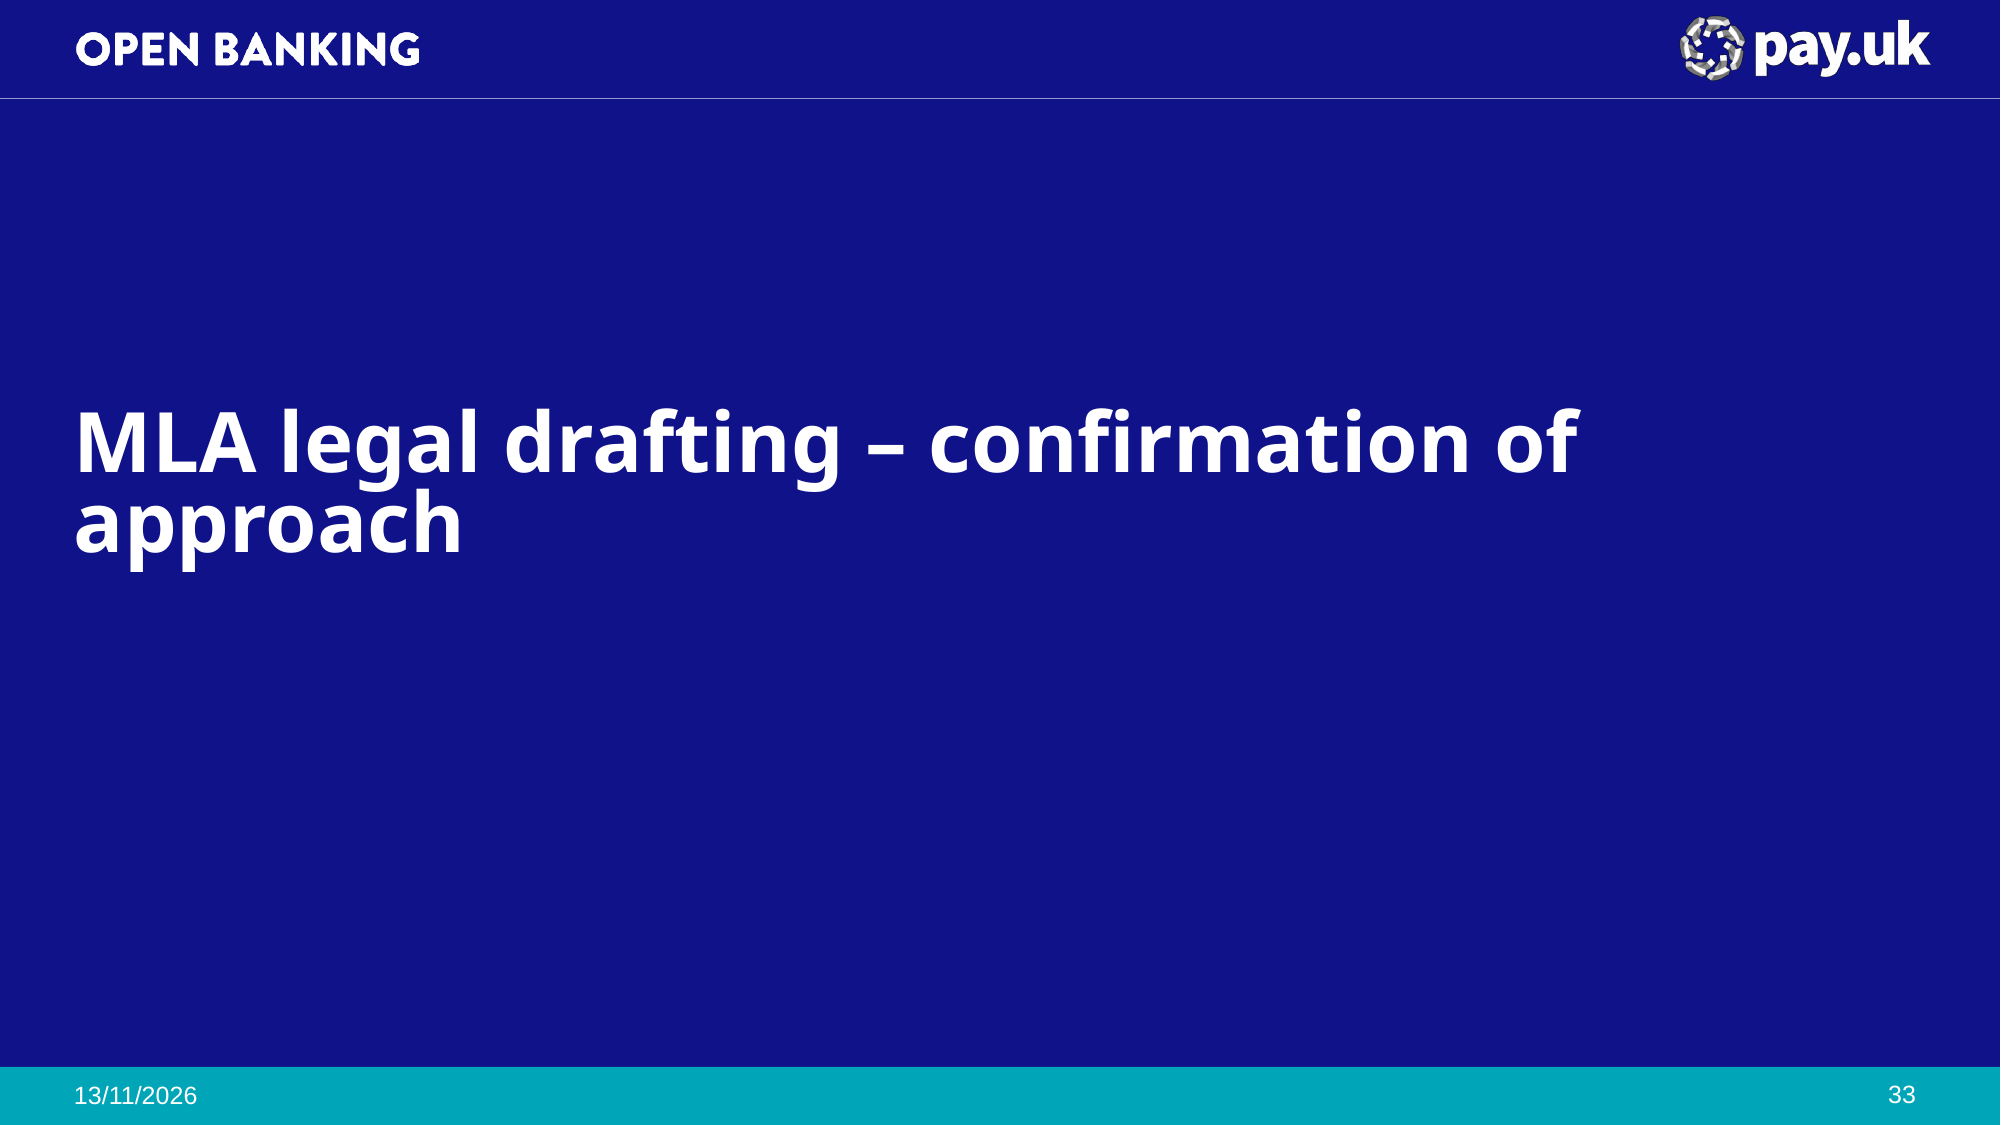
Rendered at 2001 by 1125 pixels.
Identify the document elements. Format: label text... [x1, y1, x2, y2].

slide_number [59, 1065, 509, 1125]
title MLA legal drafting – confirmation of approach [59, 105, 1750, 576]
footer [662, 1064, 1338, 1124]
picture [1670, 1, 1939, 87]
picture [43, 0, 452, 99]
slide_number 33 [1412, 1064, 1932, 1124]
